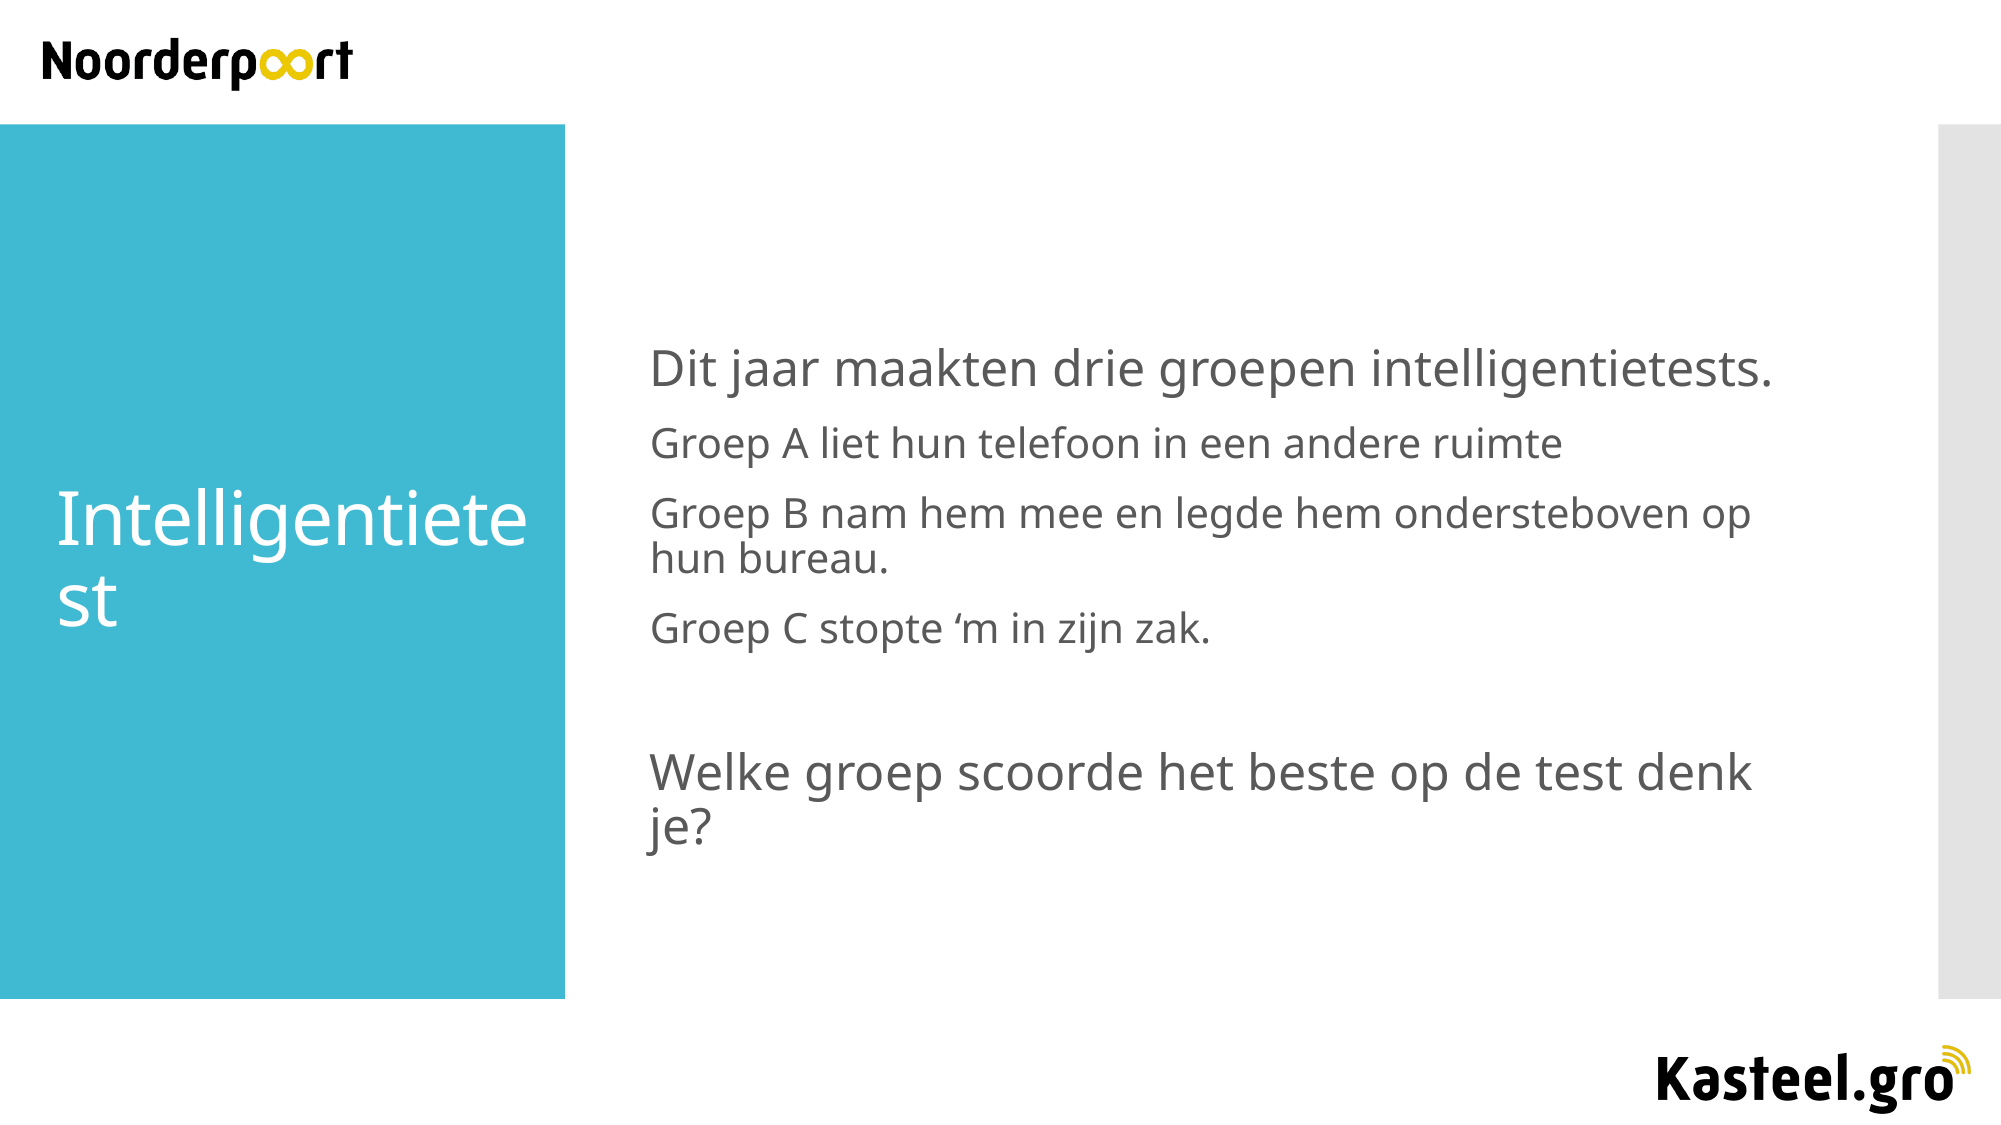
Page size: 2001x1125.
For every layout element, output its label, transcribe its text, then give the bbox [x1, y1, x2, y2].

list Dit jaar maakten drie groepen intelligentietests. Groep A liet hun telefoon in een andere ruimte Groep B nam hem mee en legde hem ondersteboven op hun bureau. Groep C stopte ‘m in zijn zak. Welke groep scoorde het beste op de test denk je? [634, 141, 1835, 982]
picture [41, 35, 354, 92]
title Intelligentietest [41, 184, 549, 940]
picture [1657, 1045, 1971, 1114]
